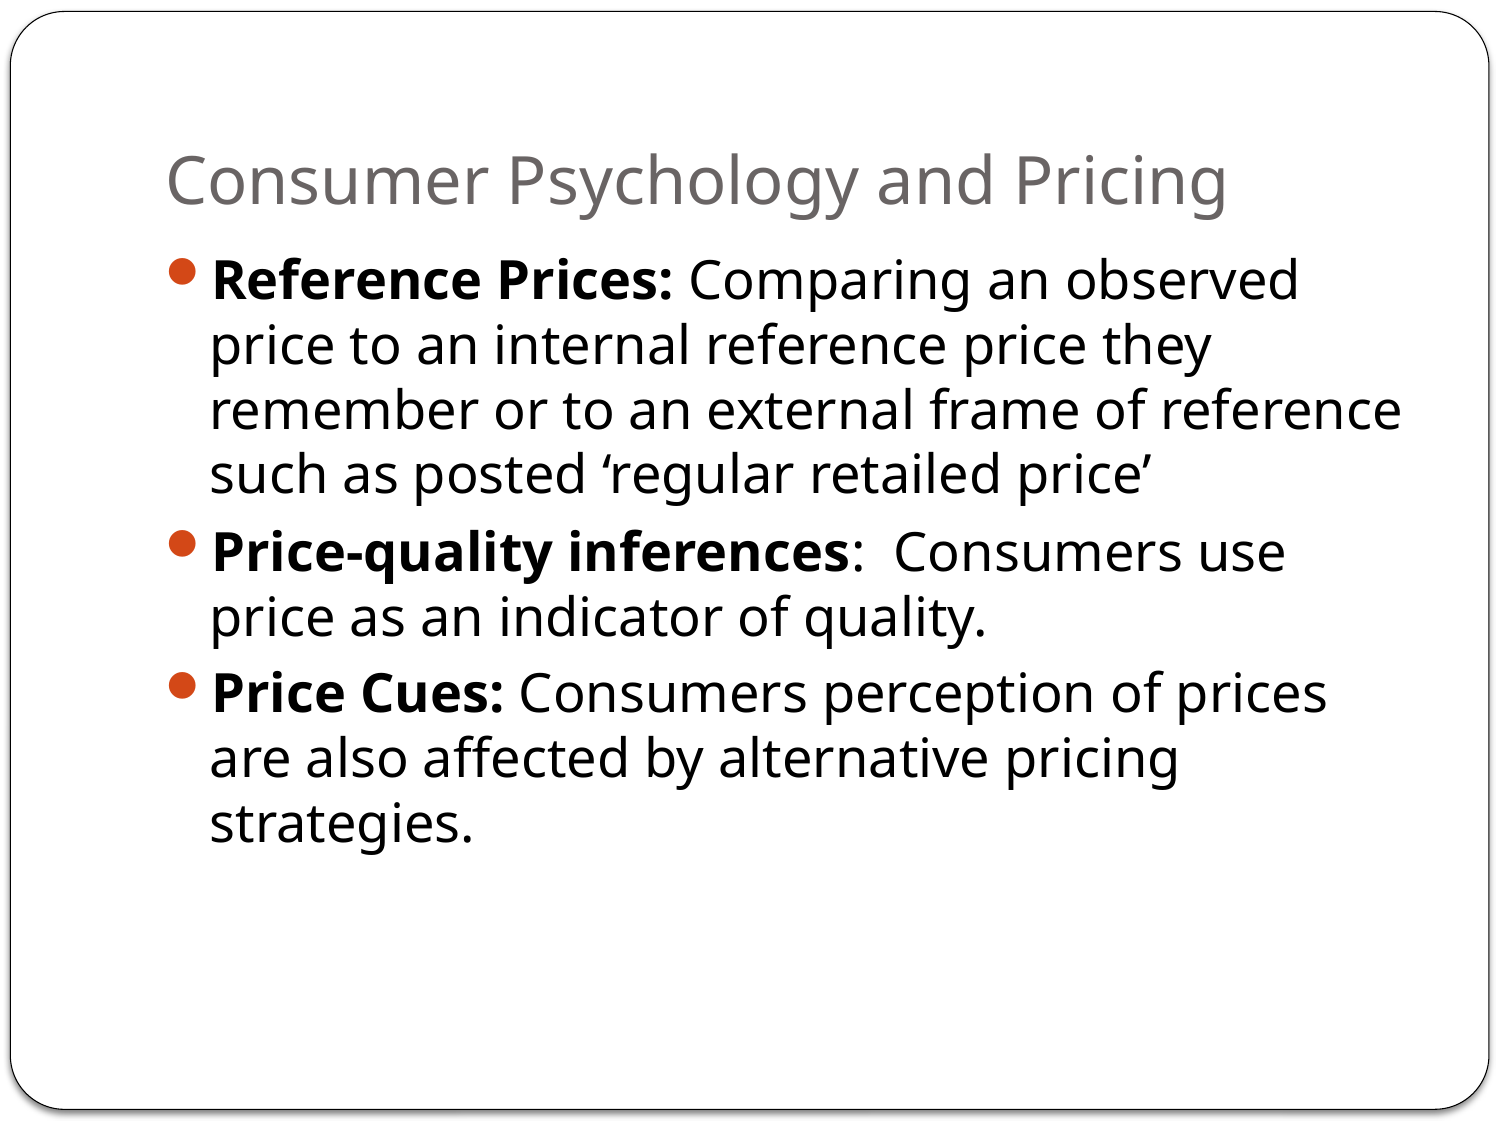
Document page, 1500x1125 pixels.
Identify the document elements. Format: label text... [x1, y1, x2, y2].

title Consumer Psychology and Pricing [149, 44, 1426, 233]
list Reference Prices: Comparing an observed price to an internal reference price they remember or to an external frame of reference such as posted ‘regular retailed price’ Price-quality inferences: Consumers use price as an indicator of quality. Price Cues: Consumers perception of prices are also affected by alternative pricing strategies. [149, 237, 1426, 988]
